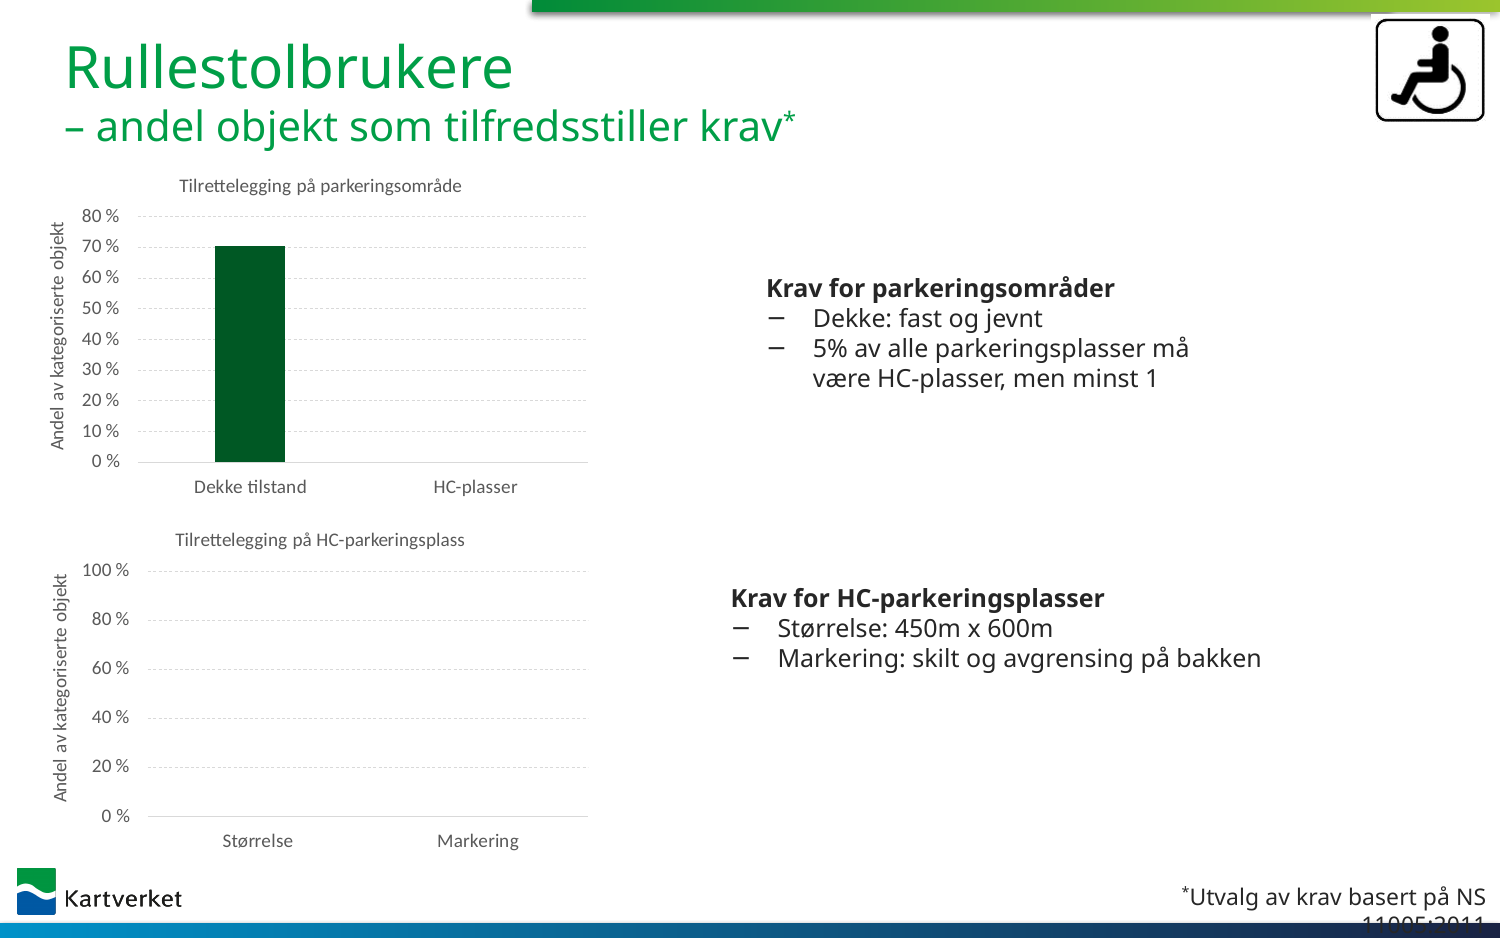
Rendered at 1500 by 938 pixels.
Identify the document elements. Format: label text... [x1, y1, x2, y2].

text_box Rullestolbrukere – andel objekt som tilfredsstiller krav* [49, 23, 1431, 158]
picture [41, 166, 599, 505]
text_box Krav for HC-parkeringsplasser Størrelse: 450m x 600m Markering: skilt og avgrensing på bakken [715, 574, 1278, 680]
picture [1371, 13, 1491, 127]
text_box Krav for parkeringsområder Dekke: fast og jevnt 5% av alle parkeringsplasser må være HC-plasser, men minst 1 [751, 264, 1232, 400]
picture [41, 520, 599, 859]
text_box *Utvalg av krav basert på NS 11005:2011 [1068, 873, 1500, 938]
